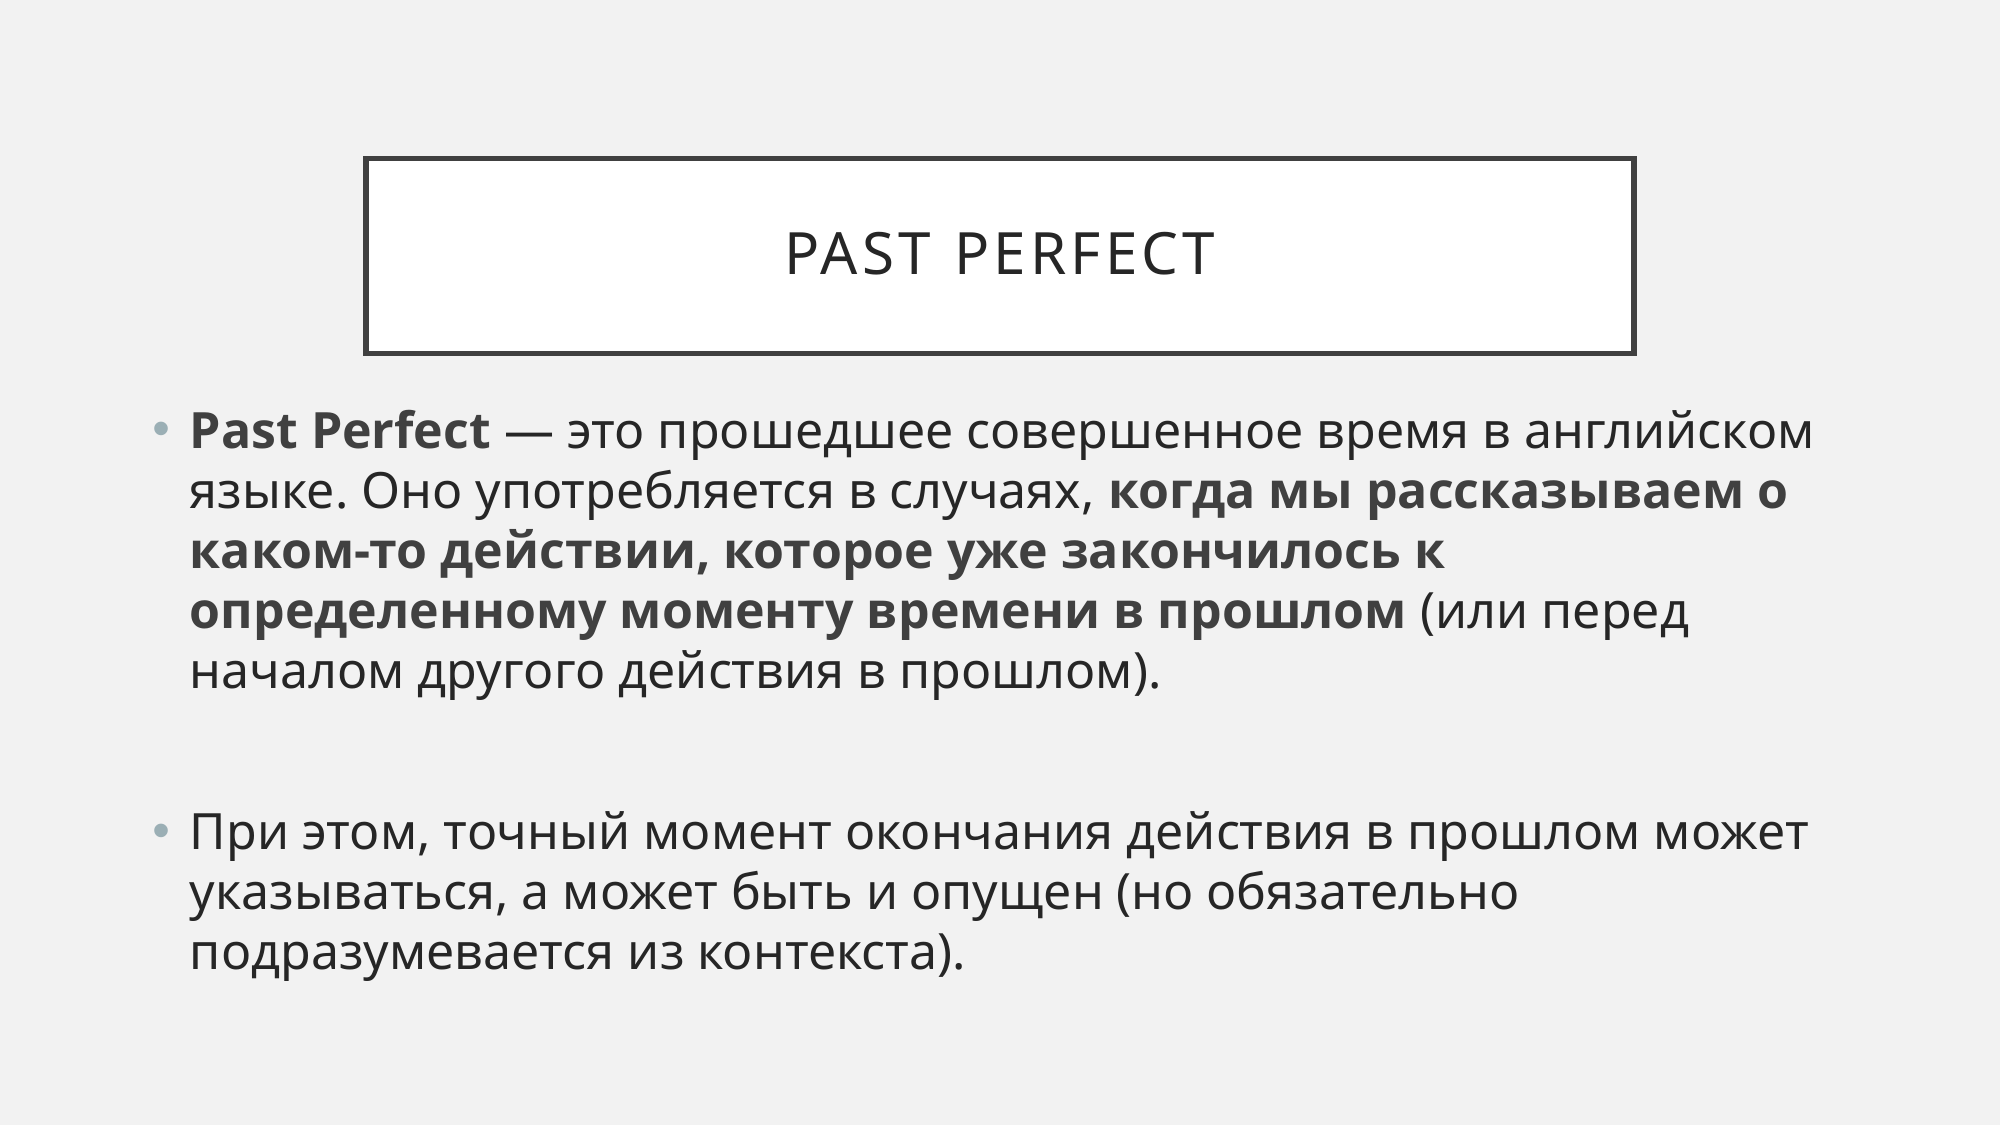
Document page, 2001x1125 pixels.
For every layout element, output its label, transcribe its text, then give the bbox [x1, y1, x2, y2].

title Past perfect [363, 156, 1637, 356]
list Past Perfect — это прошедшее совершенное время в английском языке. Оно употребляется в случаях, когда мы рассказываем о каком-то действии, которое уже закончилось к определенному моменту времени в прошлом (или перед началом другого действия в прошлом). При этом, точный момент окончания действия в прошлом может указываться, а может быть и опущен (но обязательно подразумевается из контекста). [137, 390, 1863, 1105]
